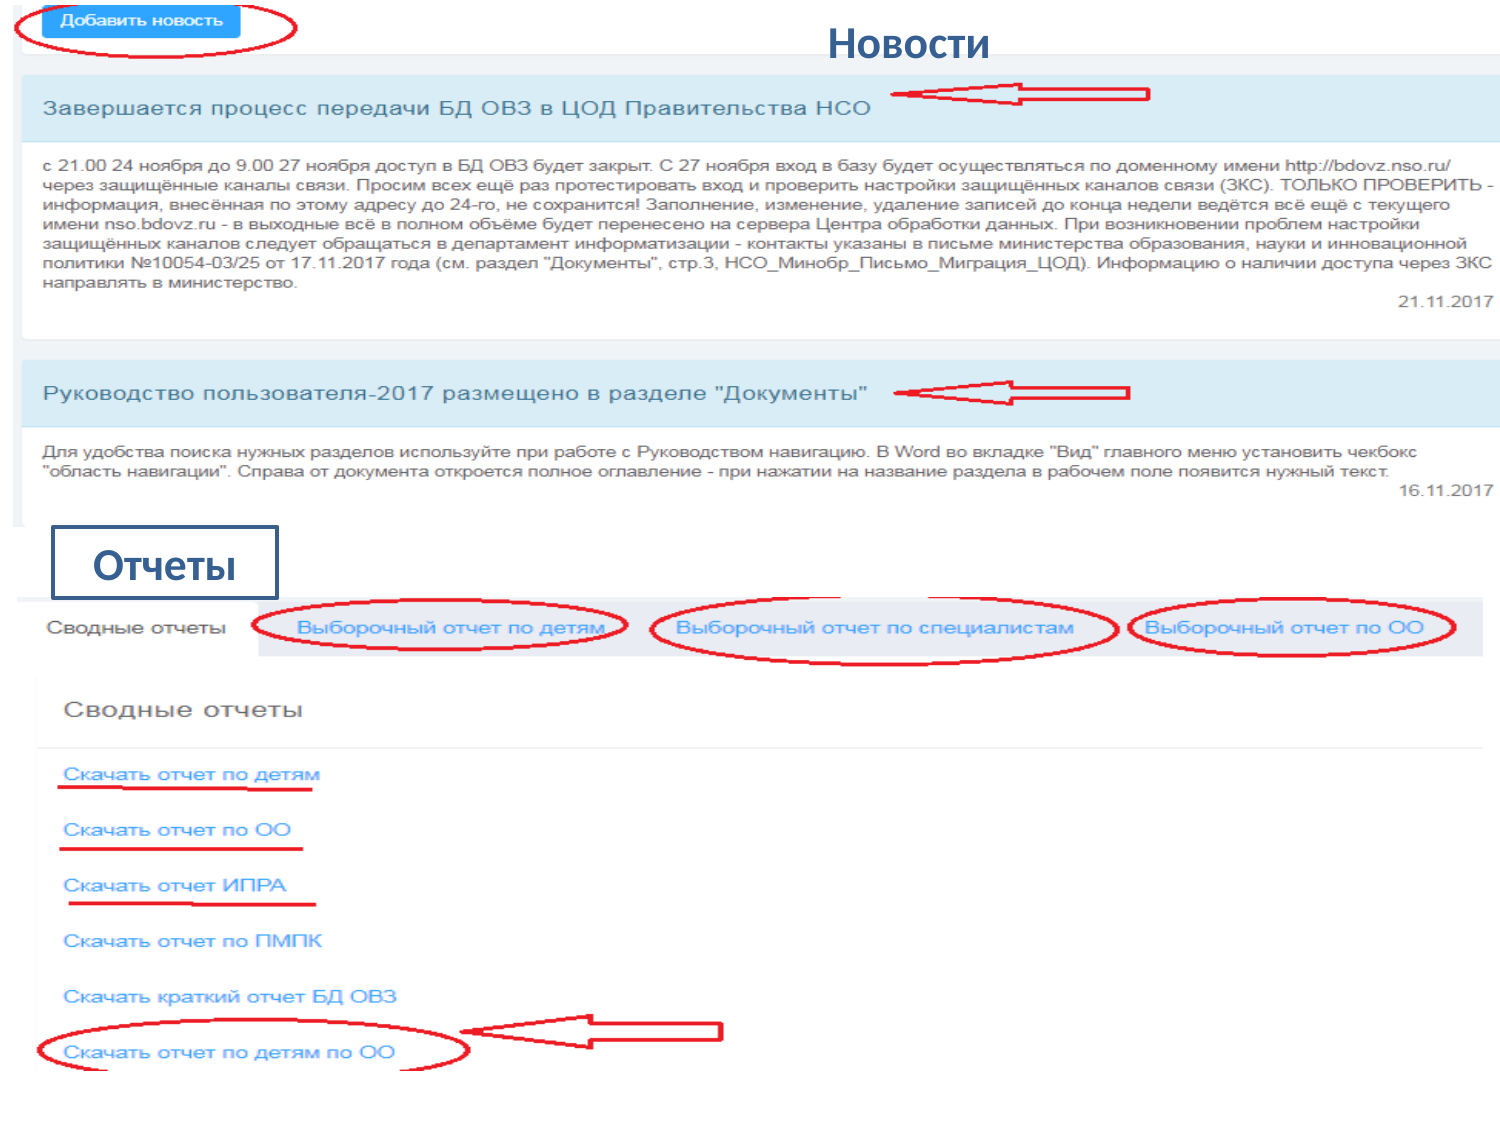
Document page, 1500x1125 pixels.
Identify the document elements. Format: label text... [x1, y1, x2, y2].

picture [17, 597, 1483, 1071]
text_box Отчеты [41, 536, 290, 596]
picture [12, 4, 1500, 528]
